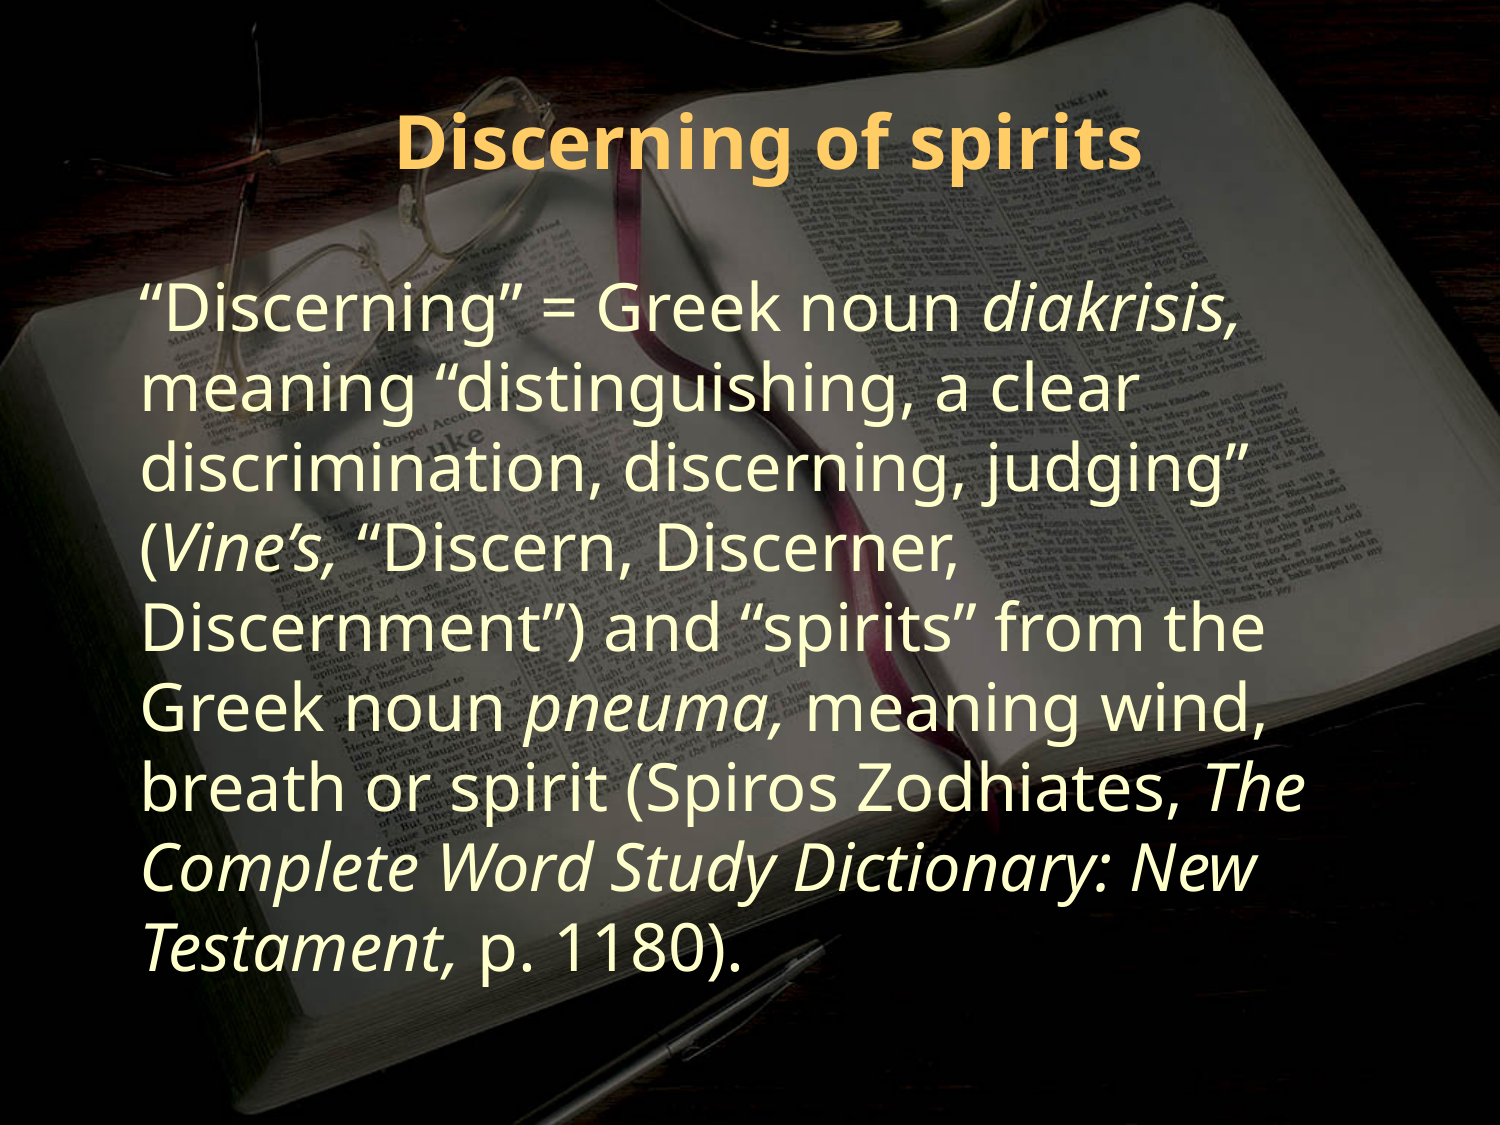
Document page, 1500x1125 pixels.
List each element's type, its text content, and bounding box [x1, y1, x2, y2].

text_box Discerning of spirits “Discerning” = Greek noun diakrisis, meaning “distinguishing, a clear discrimination, discerning, judging” (Vine’s, “Discern, Discerner, Discernment”) and “spirits” from the Greek noun pneuma, meaning wind, breath or spirit (Spiros Zodhiates, The Complete Word Study Dictionary: New Testament, p. 1180). [124, 87, 1413, 992]
picture [0, 0, 1500, 1125]
